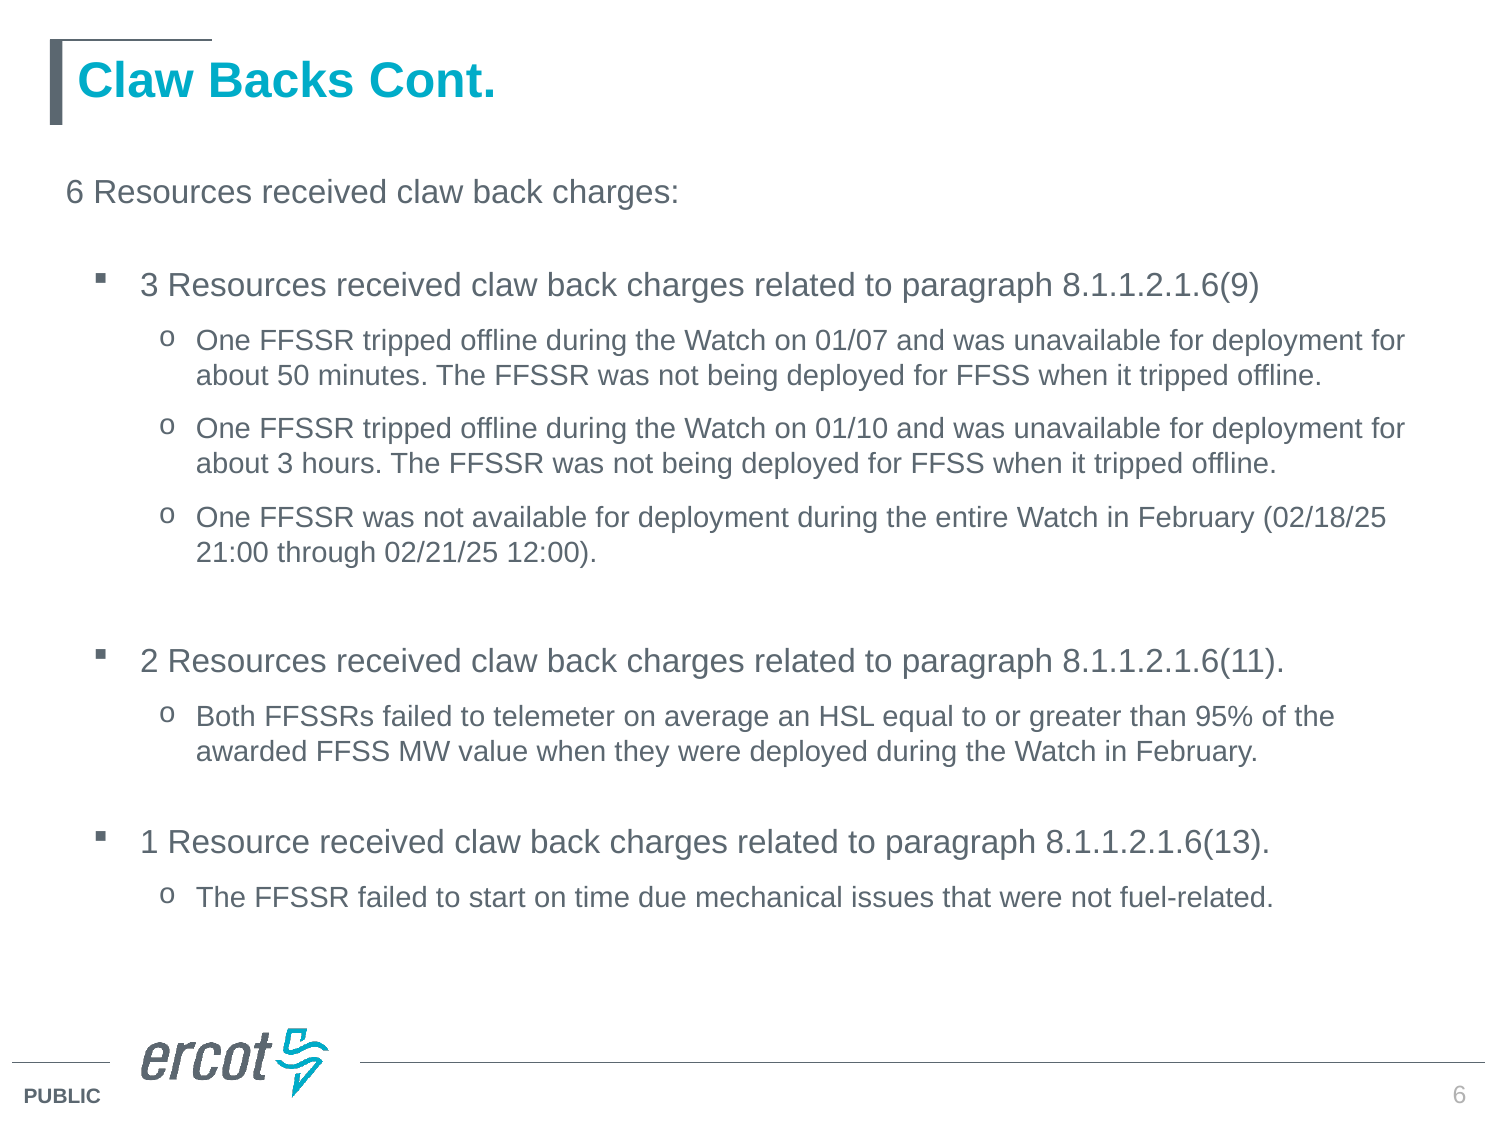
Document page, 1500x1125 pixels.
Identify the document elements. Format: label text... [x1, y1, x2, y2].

slide_number 6 [1437, 1076, 1475, 1112]
title Claw Backs Cont. [62, 39, 1450, 162]
picture [137, 1038, 332, 1100]
list 6 Resources received claw back charges: 3 Resources received claw back charges related to paragraph 8.1.1.2.1.6(9) One FFSSR tripped offline during the Watch on 01/07 and was unavailable for deployment for about 50 minutes. The FFSSR was not being deployed for FFSS when it tripped offline. One FFSSR tripped offline during the Watch on 01/10 and was unavailable for deployment for about 3 hours. The FFSSR was not being deployed for FFSS when it tripped offline. One FFSSR was not available for deployment during the entire Watch in February (02/18/25 21:00 through 02/21/25 12:00). 2 Resources received claw back charges related to paragraph 8.1.1.2.1.6(11). Both FFSSRs failed to telemeter on average an HSL equal to or greater than 95% of the awarded FFSS MW value when they were deployed during the Watch in February. 1 Resource received claw back charges related to paragraph 8.1.1.2.1.6(13). The FFSSR failed to start on time due mechanical issues that were not fuel-related. [50, 162, 1450, 1038]
